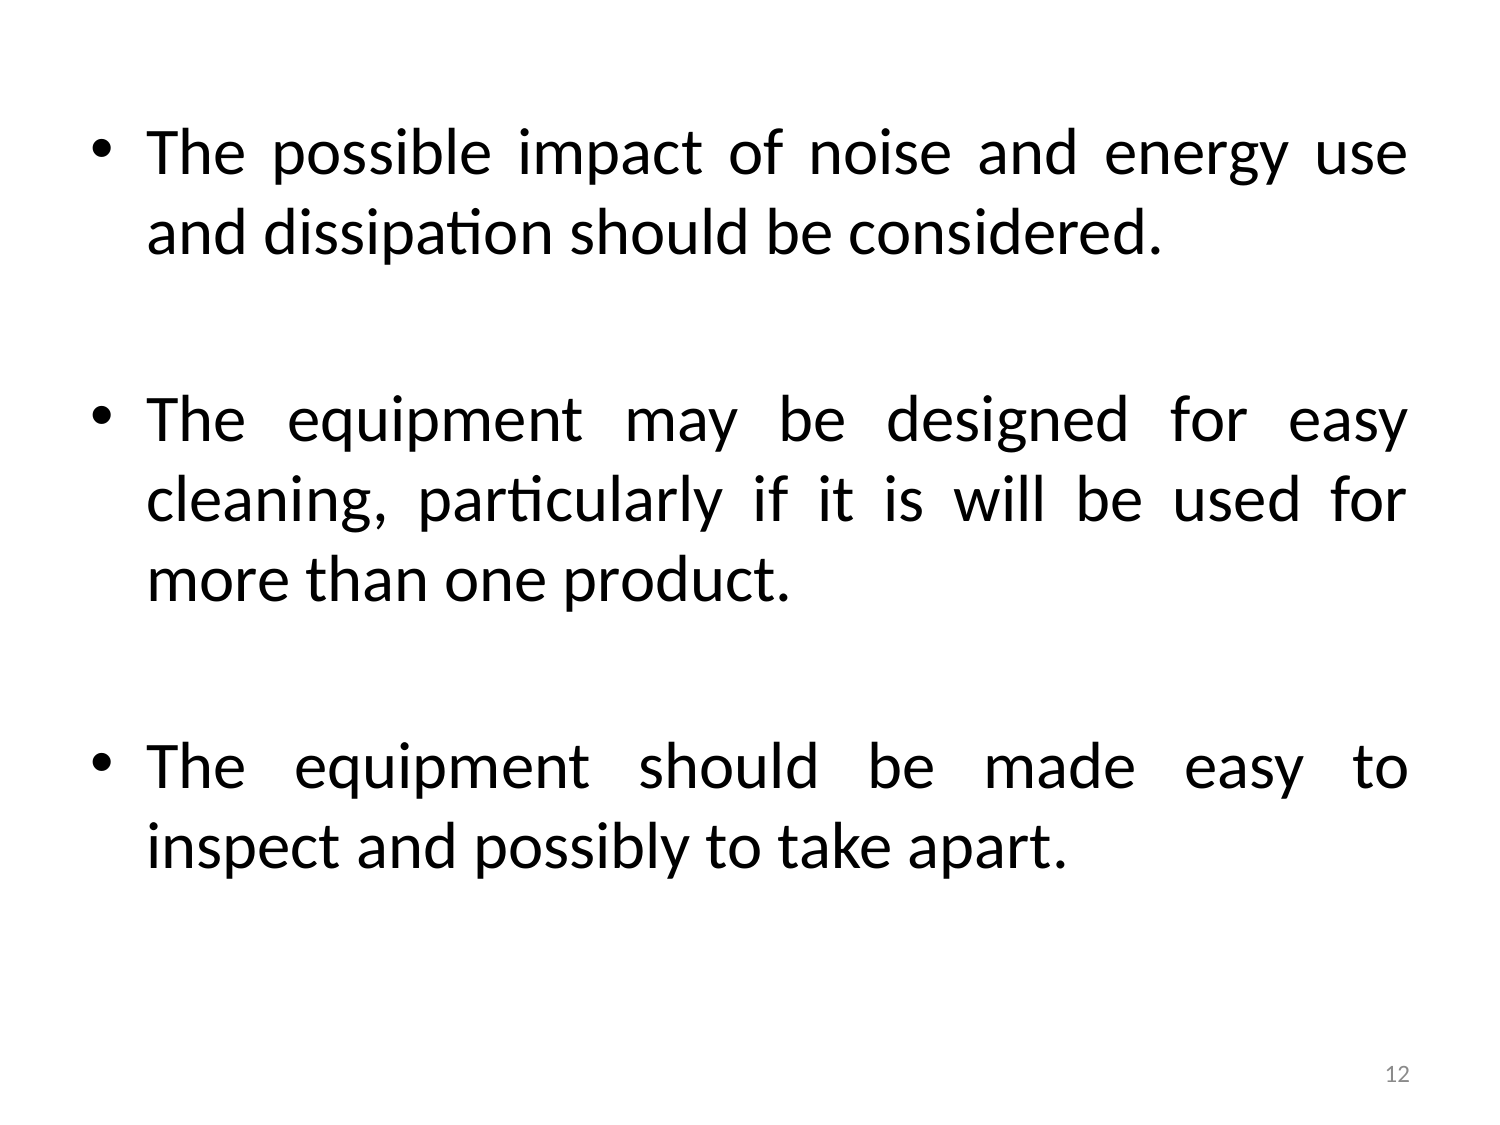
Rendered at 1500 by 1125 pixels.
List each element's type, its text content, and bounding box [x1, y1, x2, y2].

list The possible impact of noise and energy use and dissipation should be considered. The equipment may be designed for easy cleaning, particularly if it is will be used for more than one product. The equipment should be made easy to inspect and possibly to take apart. [75, 99, 1425, 1005]
slide_number 12 [1074, 1042, 1425, 1103]
